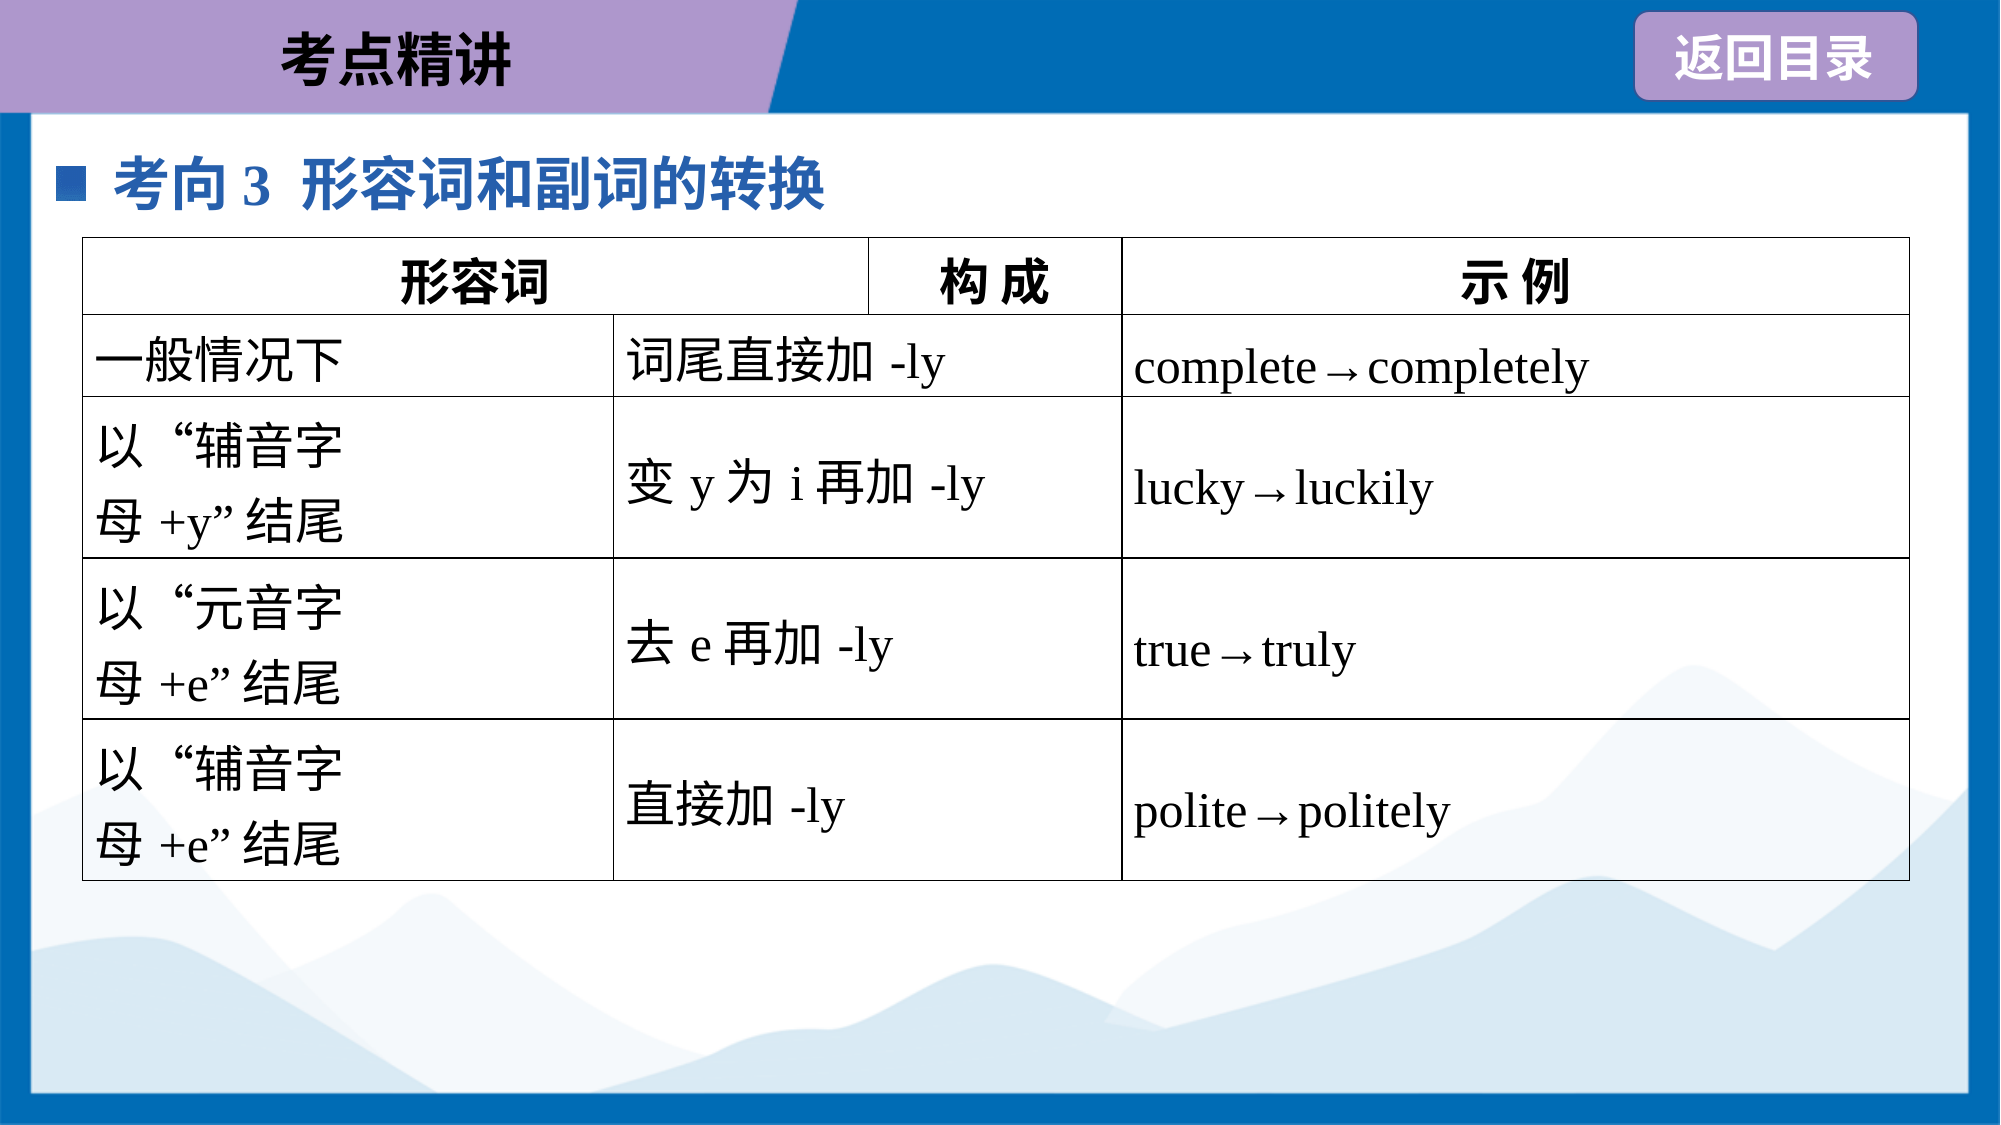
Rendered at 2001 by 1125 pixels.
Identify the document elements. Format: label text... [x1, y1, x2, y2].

table_cell 以“辅音字 母+e”结尾 [83, 720, 613, 880]
table_cell 去e再加-ly [614, 559, 1121, 718]
table_header 构 成 [869, 238, 1121, 314]
table_cell 直接加-ly [614, 720, 1121, 880]
table_cell 以“辅音字 母+y”结尾 [83, 397, 613, 557]
table_header 示 例 [1123, 238, 1909, 314]
table_cell 词尾直接加-ly [614, 315, 1121, 396]
table_cell true→truly [1123, 559, 1909, 718]
table_header 形容词 [83, 238, 868, 314]
table_cell 变y为i再加-ly [614, 397, 1121, 557]
table_cell 以“元音字 母+e”结尾 [83, 559, 613, 718]
table_cell lucky→luckily [1123, 397, 1909, 557]
table_cell 一般情况下 [83, 315, 613, 396]
picture [0, 0, 2000, 1125]
text_box 考向3 形容词和副词的转换 [112, 146, 1917, 217]
table_cell polite→politely [1123, 720, 1909, 880]
table_cell complete→completely [1123, 315, 1909, 396]
